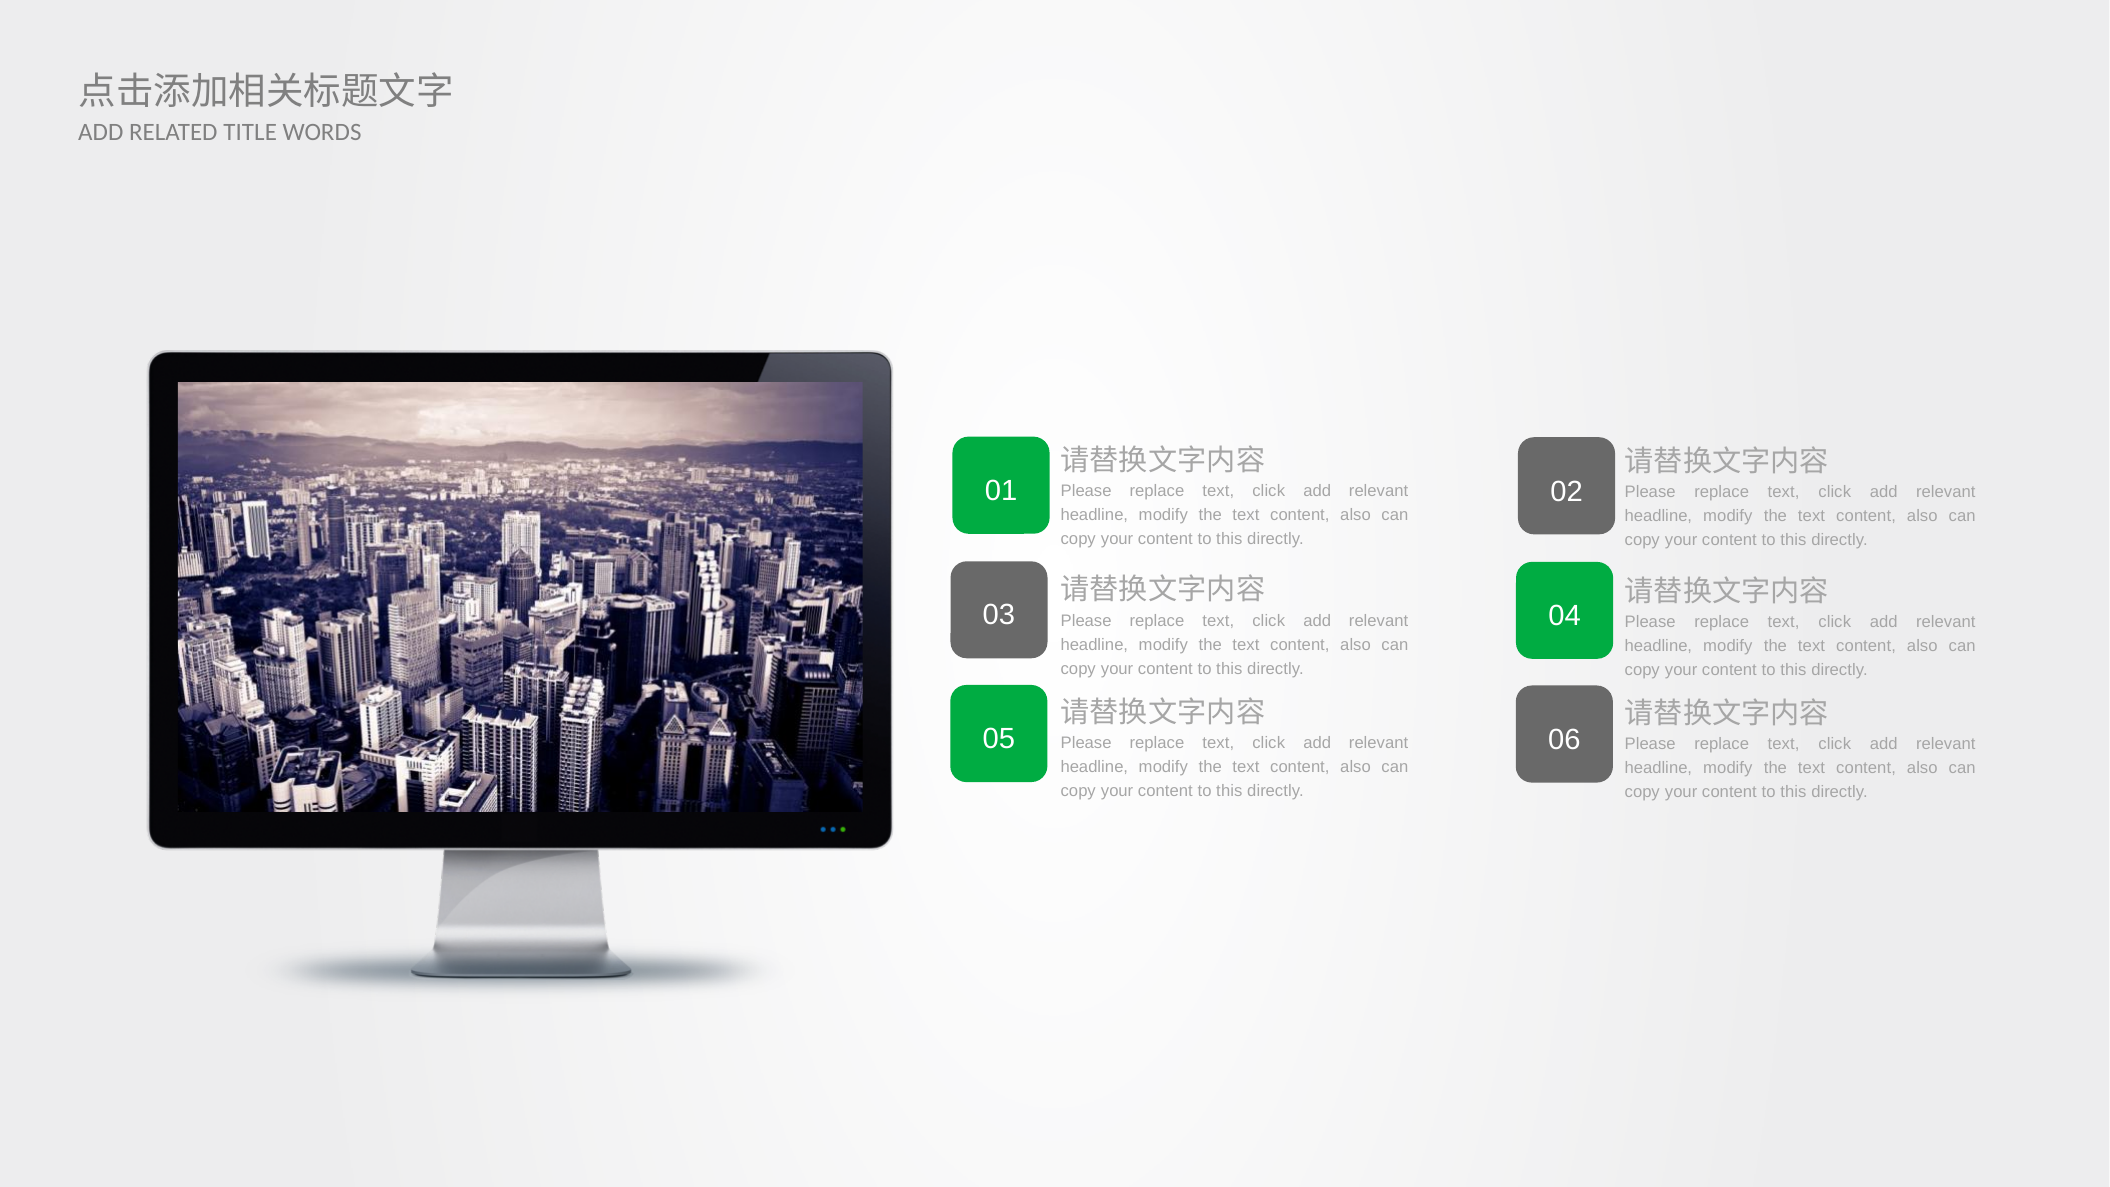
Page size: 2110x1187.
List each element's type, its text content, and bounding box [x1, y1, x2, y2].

text_box 03 [949, 560, 1049, 660]
text_box 06 [1514, 684, 1615, 784]
text_box 01 [951, 435, 1051, 535]
text_box 02 [1516, 436, 1617, 536]
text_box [1060, 434, 1409, 802]
picture [0, 0, 2110, 1187]
text_box ADD RELATED TITLE WORDS [62, 107, 379, 154]
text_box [1624, 435, 1976, 803]
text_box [119, 350, 921, 1005]
text_box 05 [949, 683, 1049, 784]
text_box 点击添加相关标题文字 [62, 59, 470, 121]
text_box 04 [1514, 560, 1615, 660]
